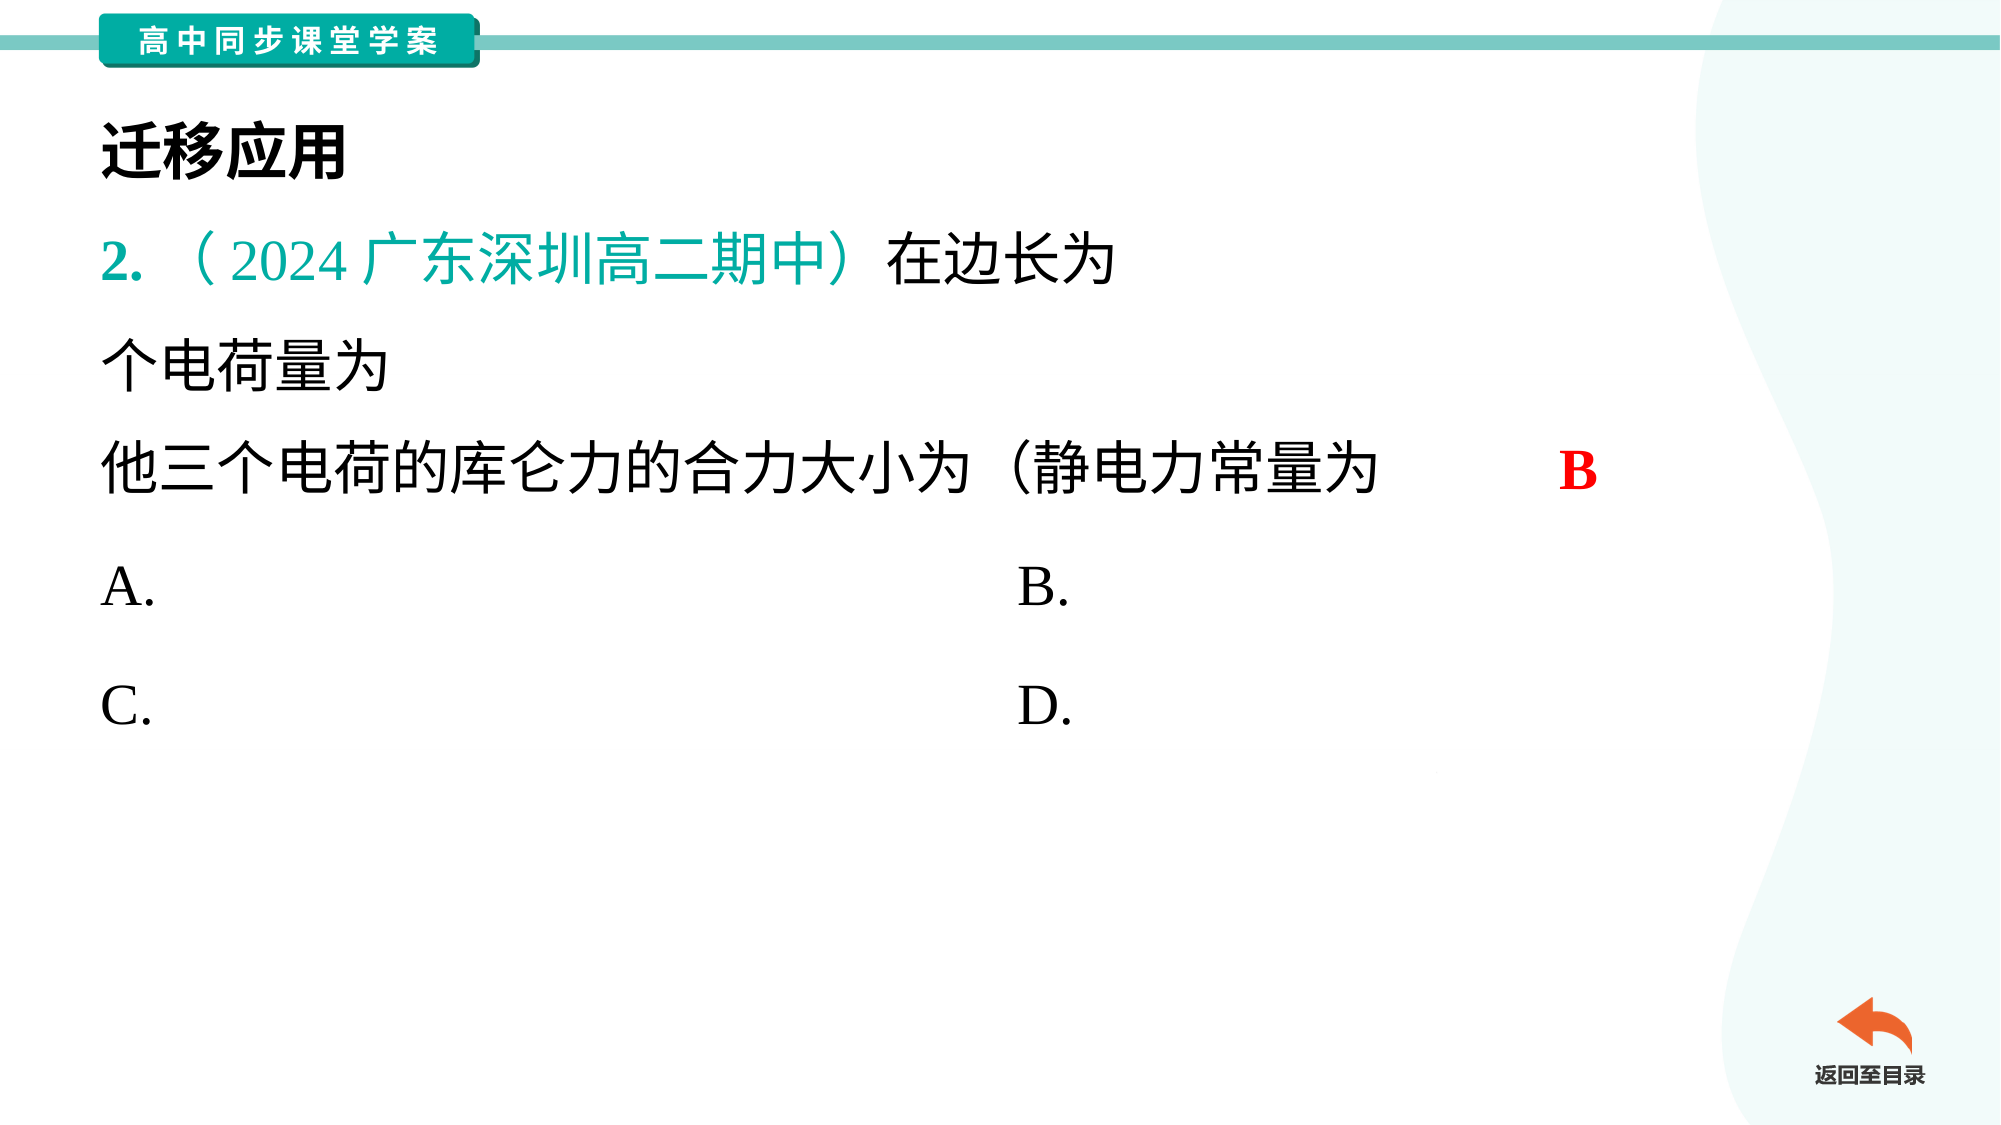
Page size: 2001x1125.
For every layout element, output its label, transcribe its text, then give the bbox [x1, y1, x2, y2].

text_box B [1538, 396, 1620, 490]
text_box 迁移应用 [100, 76, 1899, 248]
picture [0, 0, 2000, 1125]
